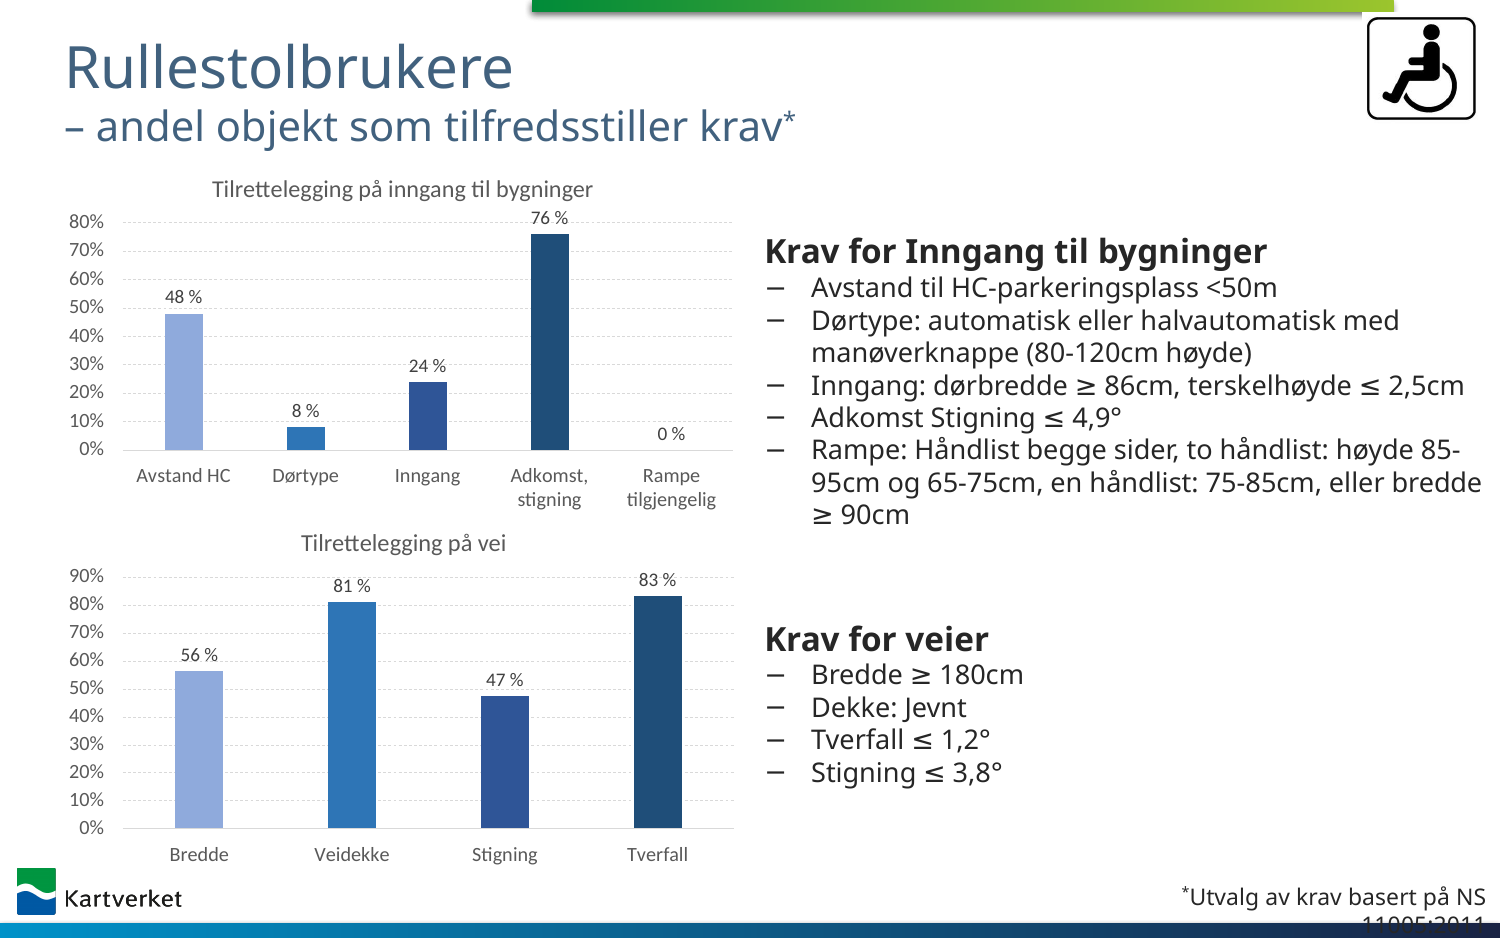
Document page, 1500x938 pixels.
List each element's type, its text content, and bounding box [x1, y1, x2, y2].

text_box *Utvalg av krav basert på NS 11005:2011 [1068, 873, 1500, 938]
text_box Krav for veier Bredde ≥ 180cm Dekke: Jevnt Tverfall ≤ 1,2° Stigning ≤ 3,8° [749, 610, 1500, 795]
text_box Rullestolbrukere – andel objekt som tilfredsstiller krav* [49, 25, 1431, 158]
picture [62, 520, 746, 874]
text_box Krav for Inngang til bygninger Avstand til HC-parkeringsplass <50m Dørtype: automatisk eller halvautomatisk med manøverknappe (80-120cm høyde) Inngang: dørbredde ≥ 86cm, terskelhøyde ≤ 2,5cm Adkomst Stigning ≤ 4,9° Rampe: Håndlist begge sider, to håndlist: høyde 85-95cm og 65-75cm, en håndlist: 75-85cm, eller bredde ≥ 90cm [749, 223, 1500, 538]
picture [1362, 12, 1481, 126]
picture [62, 166, 744, 519]
